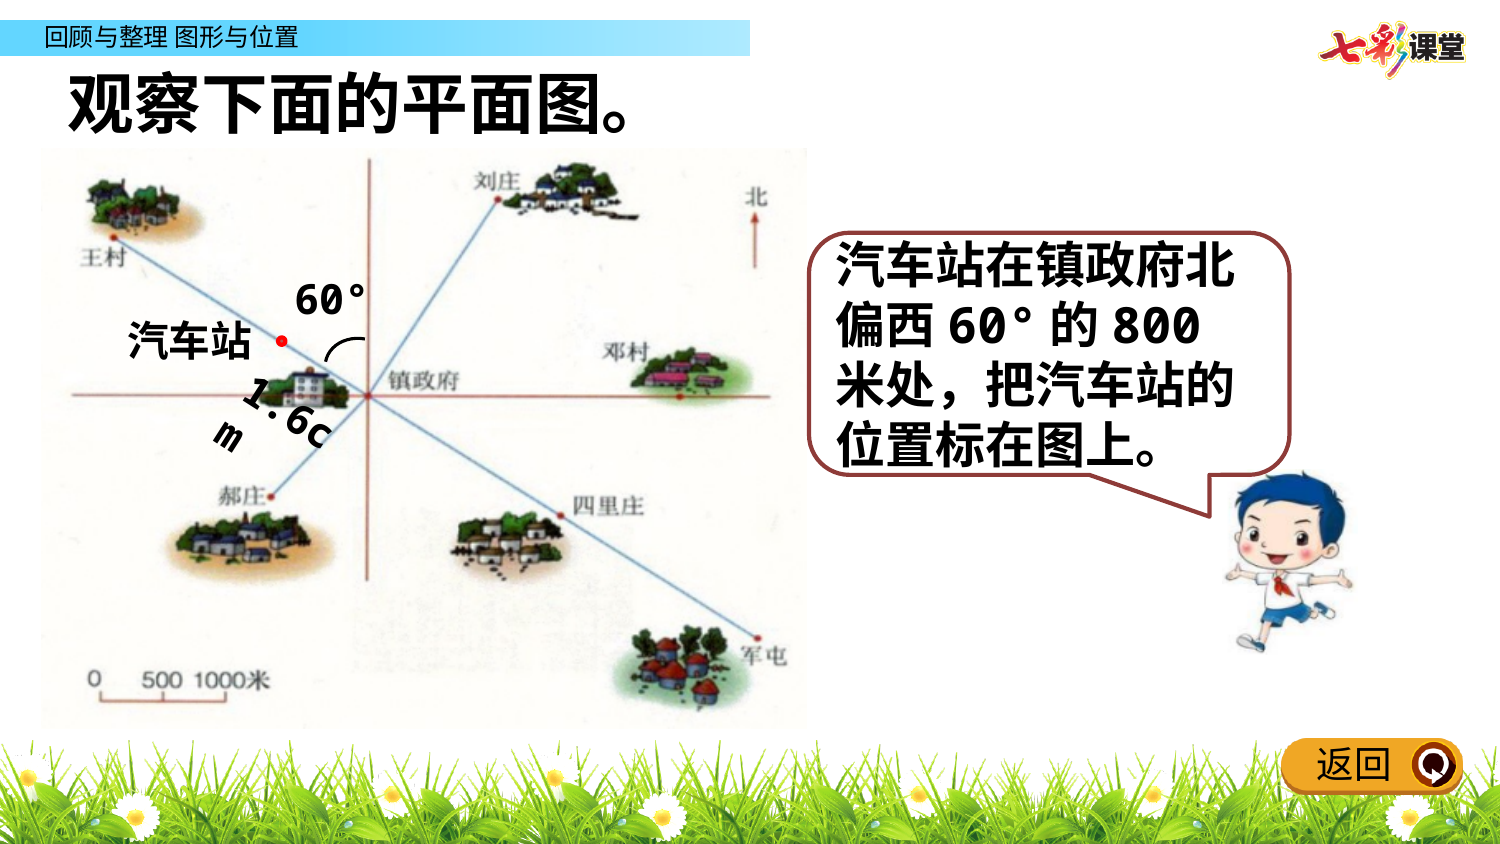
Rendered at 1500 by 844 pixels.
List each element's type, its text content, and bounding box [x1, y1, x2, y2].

text_box 汽车站在镇政府北偏西60°的800米处，把汽车站的位置标在图上。 [811, 230, 1292, 519]
picture [1316, 20, 1468, 80]
text_box 观察下面的平面图。 [53, 54, 762, 147]
picture [1222, 468, 1358, 656]
picture [0, 740, 1500, 844]
picture [40, 148, 807, 730]
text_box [1281, 733, 1464, 795]
